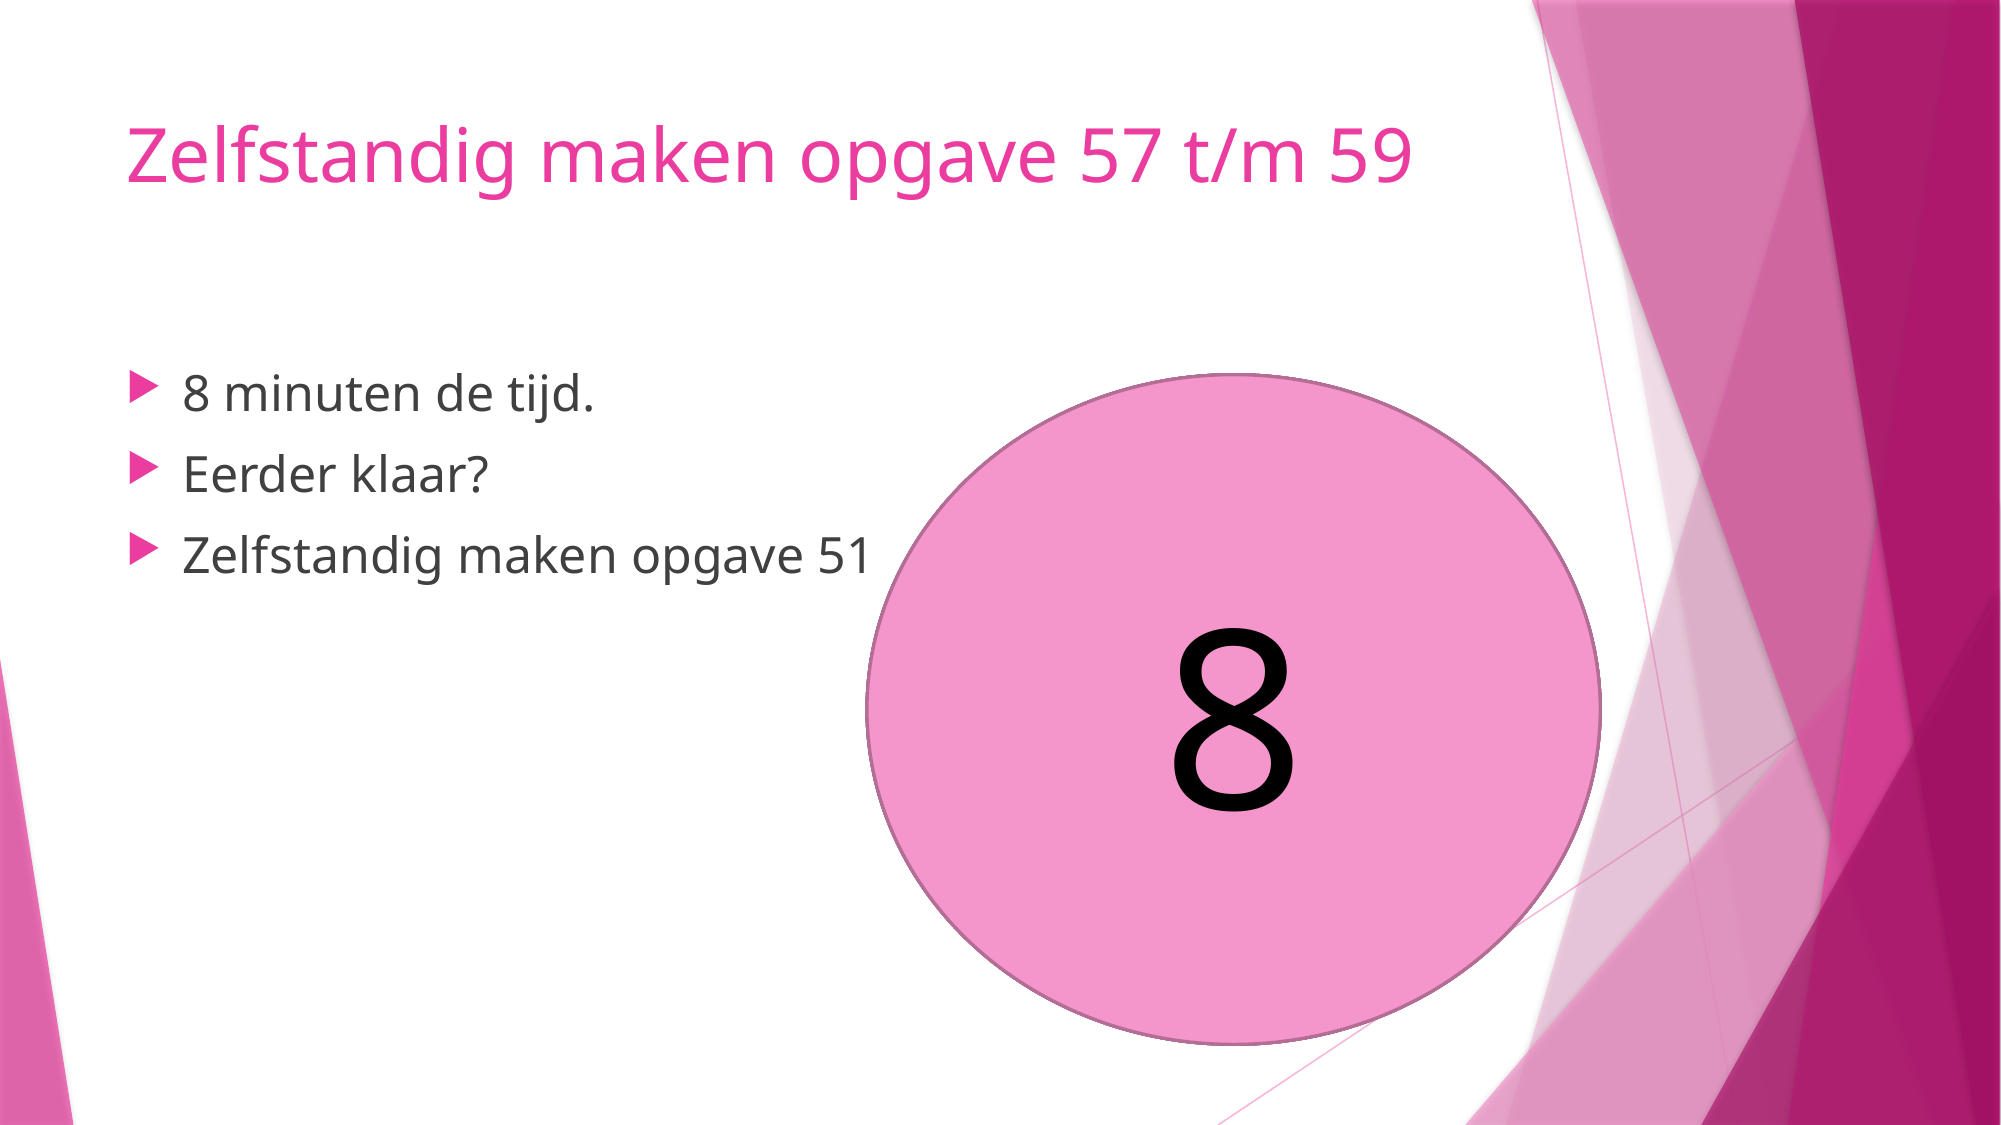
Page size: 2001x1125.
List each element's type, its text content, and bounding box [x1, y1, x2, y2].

title Zelfstandig maken opgave 57 t/m 59 [111, 99, 1522, 317]
text_box 8 [896, 373, 1602, 1046]
list 8 minuten de tijd. Eerder klaar? Zelfstandig maken opgave 51 [111, 354, 896, 1044]
